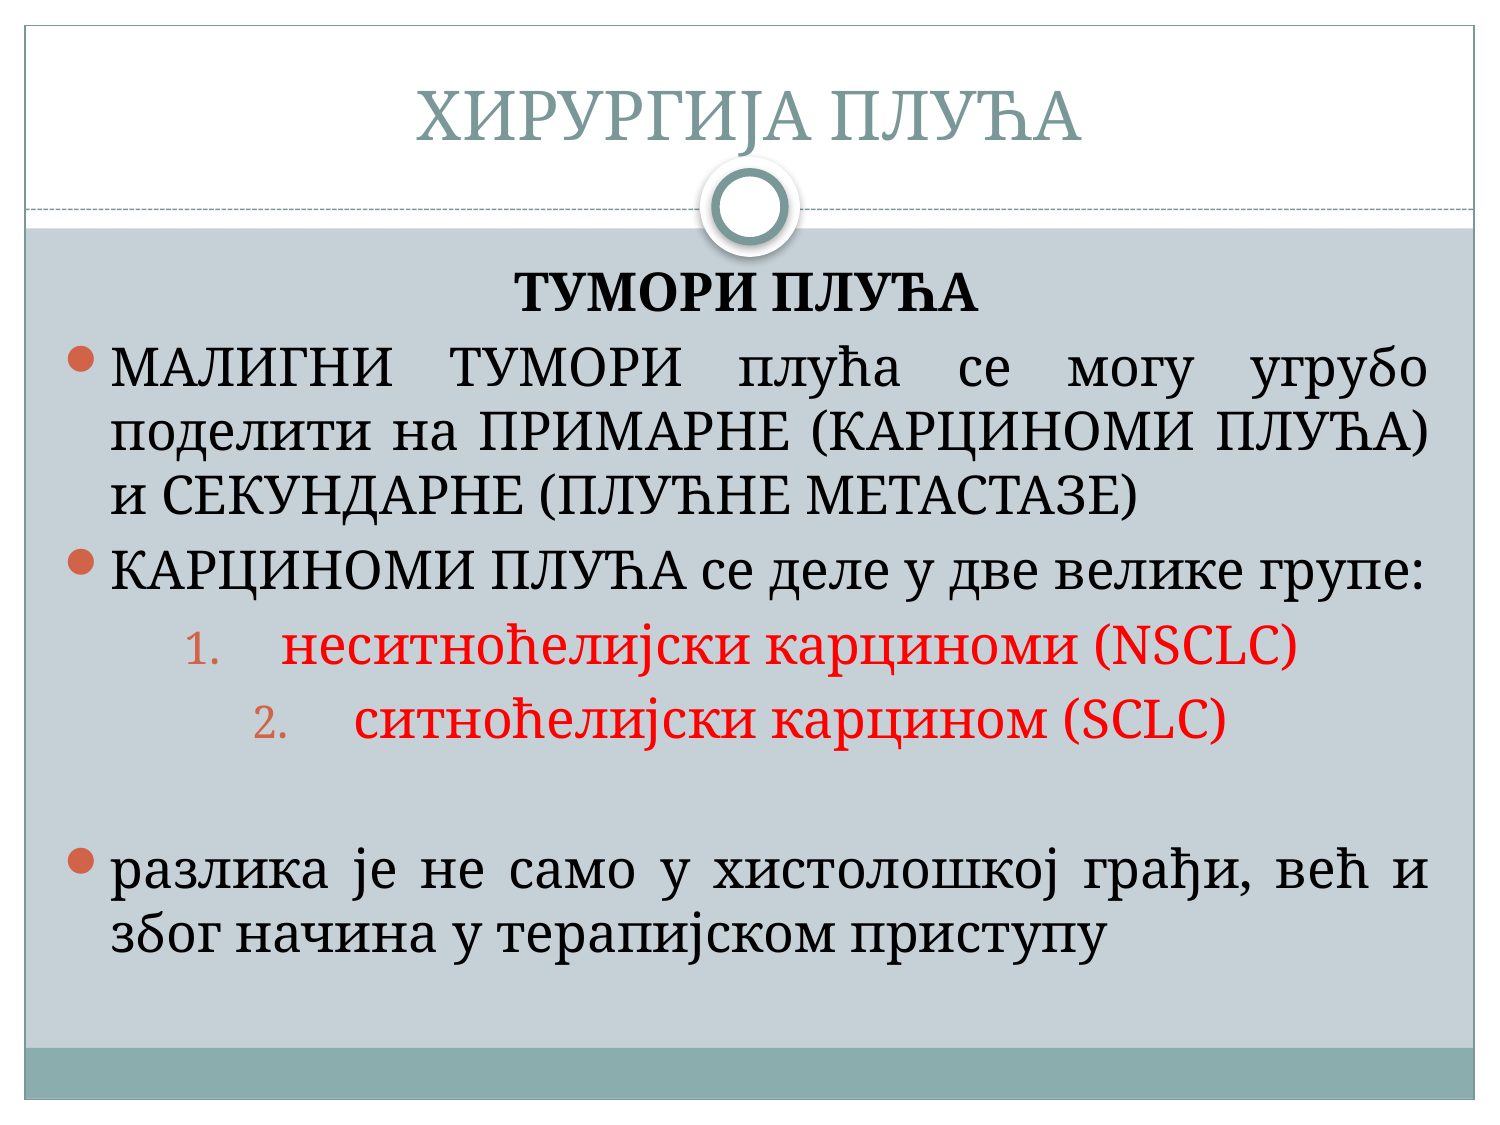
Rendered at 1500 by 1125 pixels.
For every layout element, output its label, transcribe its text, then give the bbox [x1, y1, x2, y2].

list ТУМОРИ ПЛУЋА МАЛИГНИ ТУМОРИ плућа се могу угрубо поделити на ПРИМАРНЕ (КАРЦИНОМИ ПЛУЋА) и СЕКУНДАРНЕ (ПЛУЋНЕ МЕТАСТАЗЕ) КАРЦИНОМИ ПЛУЋА се деле у две велике групе: неситноћелијски карциноми (NSCLC) ситноћелијски карцином (SCLC) разлика је не само у хистолошкој грађи, већ и због начина у терапијском приступу [49, 250, 1445, 1001]
title ХИРУРГИЈА ПЛУЋА [49, 37, 1450, 162]
